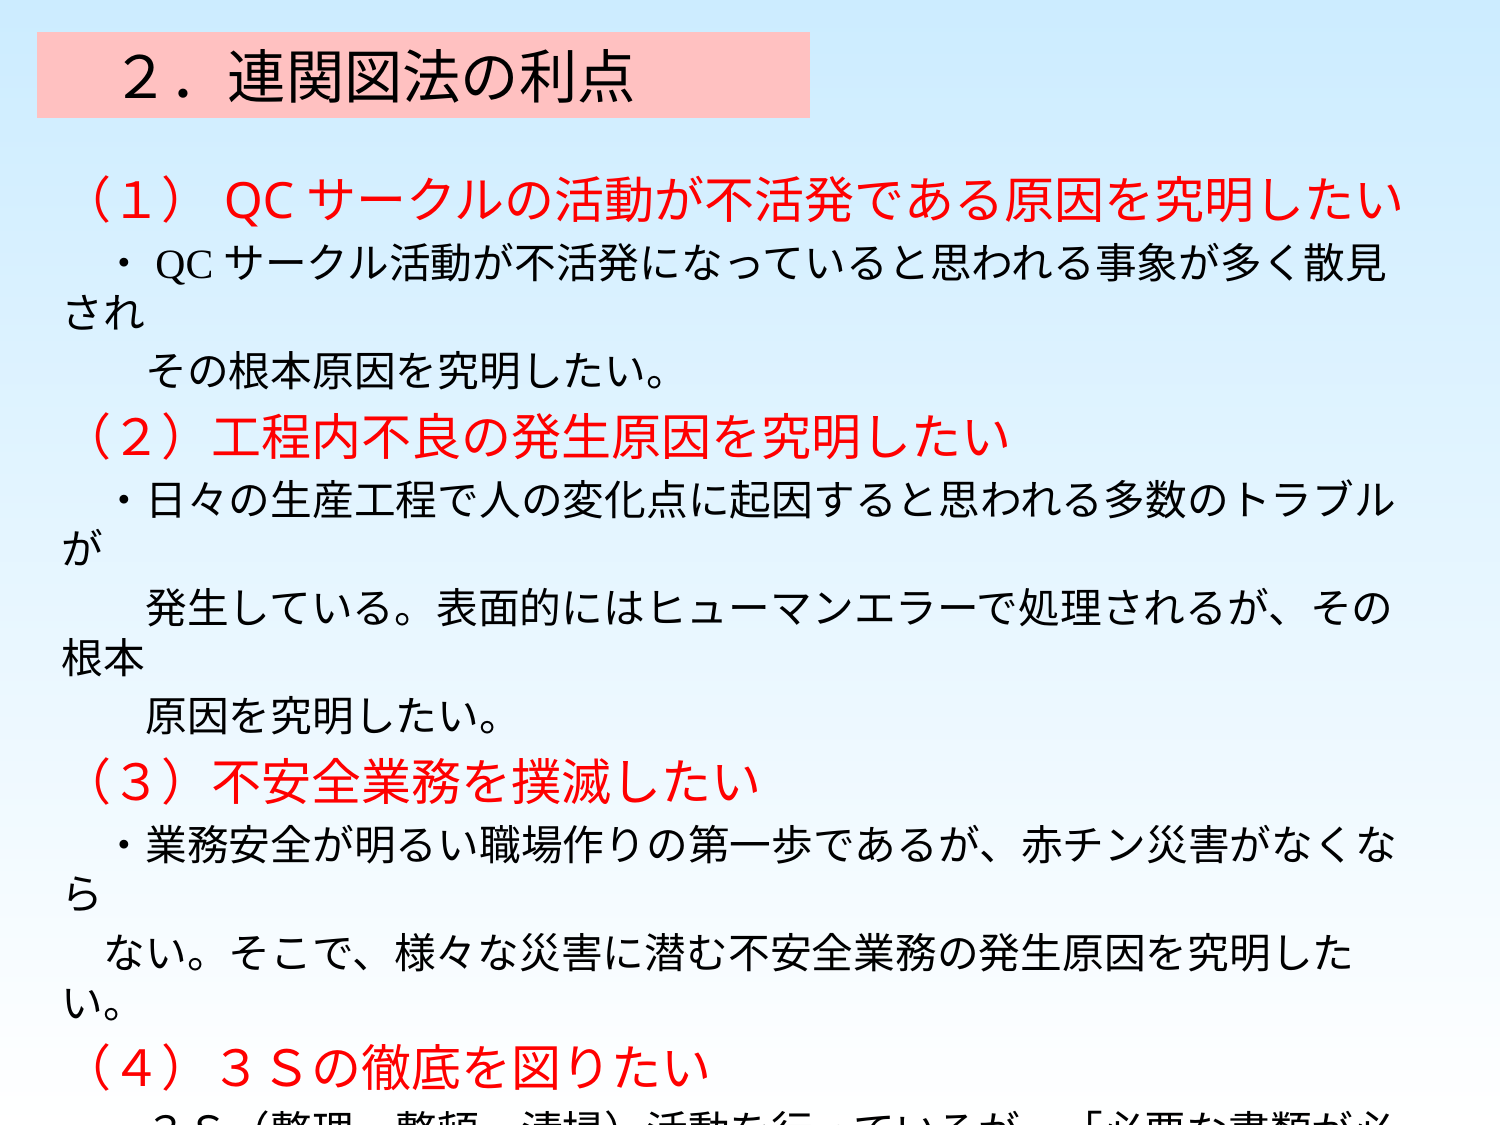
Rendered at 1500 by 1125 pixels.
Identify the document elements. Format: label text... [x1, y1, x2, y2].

text_box ２．連関図法の利点 [38, 32, 810, 118]
text_box （１）QCサークルの活動が不活発である原因を究明したい ・QCサークル活動が不活発になっていると思われる事象が多く散見され その根本原因を究明したい。 （２）工程内不良の発生原因を究明したい ・日々の生産工程で人の変化点に起因すると思われる多数のトラブルが 発生している。表面的にはヒューマンエラーで処理されるが、その根本 原因を究明したい。 （３）不安全業務を撲滅したい ・業務安全が明るい職場作りの第一歩であるが、赤チン災害がなくなら ない。そこで、様々な災害に潜む不安全業務の発生原因を究明したい。 （４）３Ｓの徹底を図りたい ・３Ｓ（整理・整頓・清掃）活動を行っているが、「必要な書類が必要な時に 有るべき場所に無い」といった問題が後を絶たない。そこで、このような 状況に共通する根本原因を究明したい。 [47, 160, 1430, 1125]
